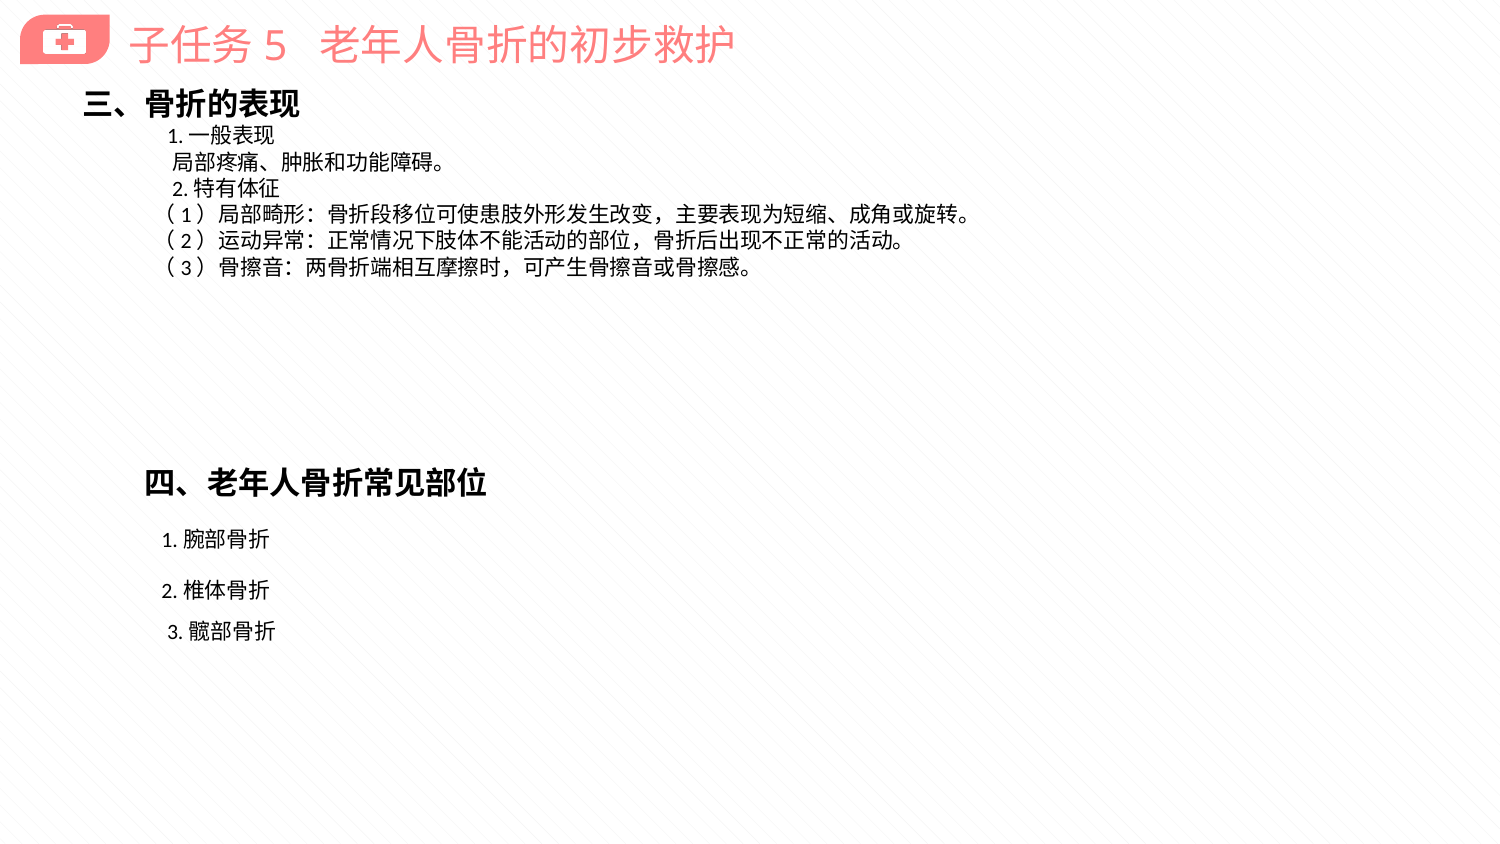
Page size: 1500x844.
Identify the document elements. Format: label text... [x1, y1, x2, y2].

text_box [19, 11, 991, 78]
text_box 1.腕部骨折 [146, 518, 980, 560]
text_box 3.髋部骨折 [146, 610, 980, 652]
text_box 三、骨折的表现 1.一般表现 局部疼痛、肿胀和功能障碍。 2.特有体征 （1）局部畸形：骨折段移位可使患肢外形发生改变，主要表现为短缩、成角或旋转。 （2）运动异常：正常情况下肢体不能活动的部位，骨折后出现不正常的活动。 （3）骨擦音：两骨折端相互摩擦时，可产生骨擦音或骨擦感。 [67, 77, 1433, 334]
text_box 四、老年人骨折常见部位 [67, 455, 901, 508]
text_box 2.椎体骨折 [146, 569, 980, 610]
